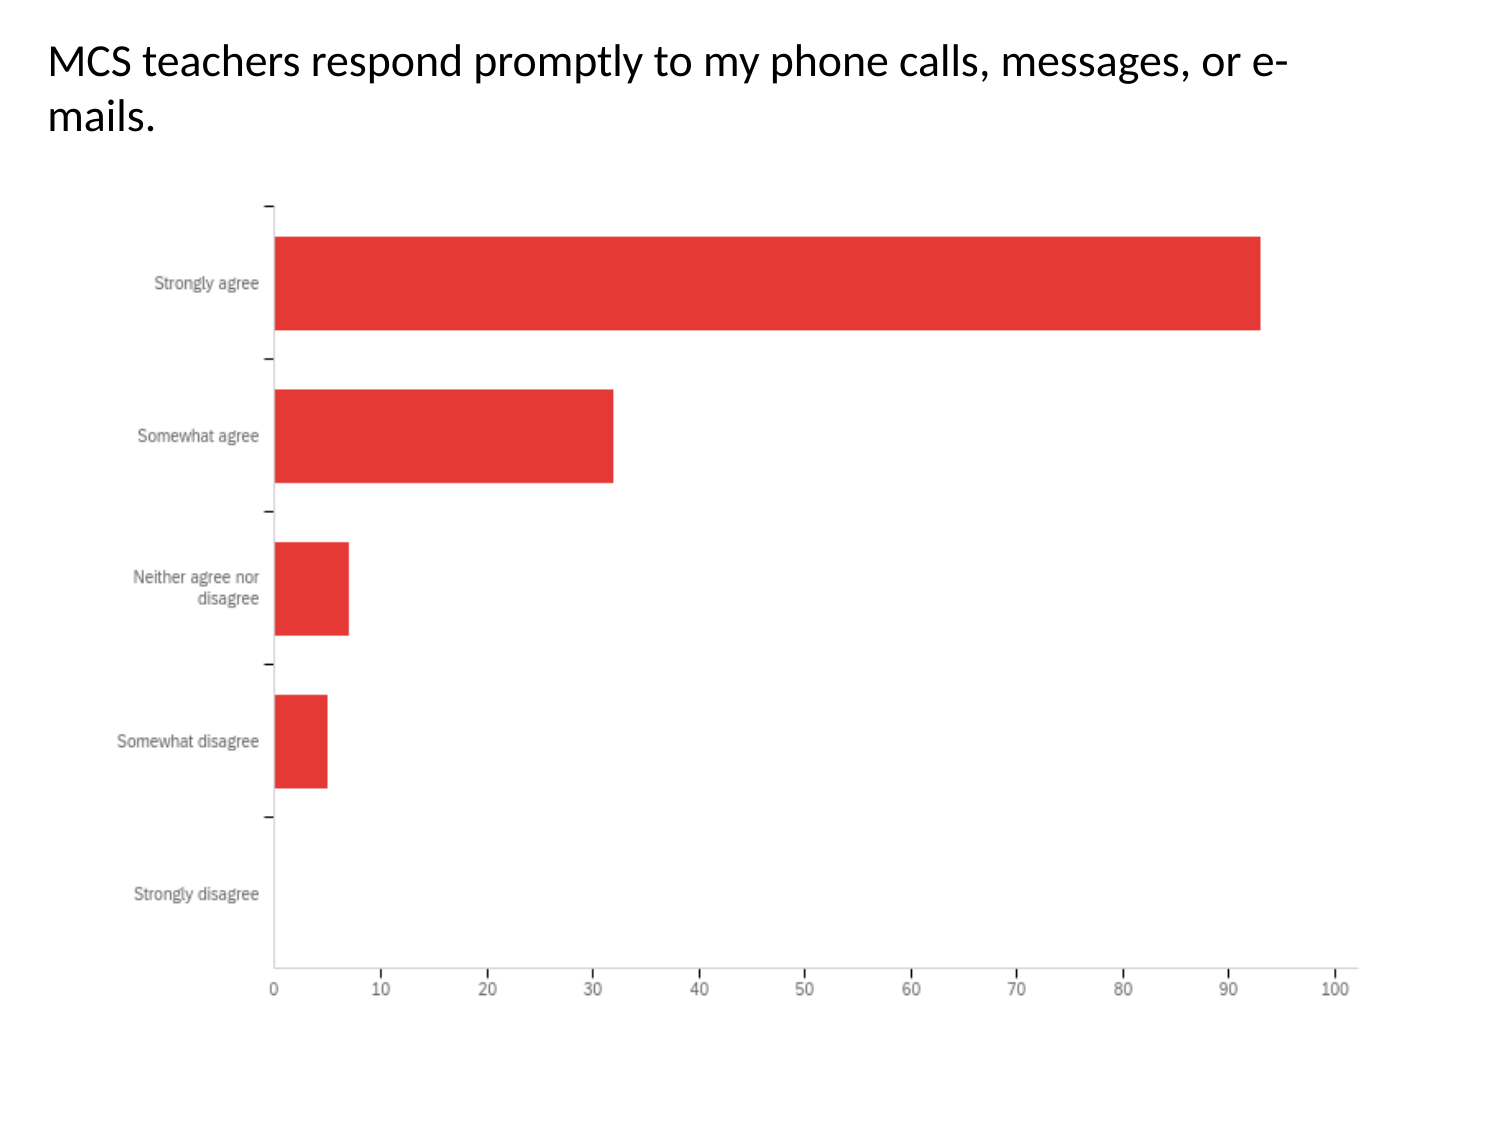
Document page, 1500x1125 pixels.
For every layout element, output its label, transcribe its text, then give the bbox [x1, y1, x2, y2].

picture [93, 196, 1407, 1018]
text_box MCS teachers respond promptly to my phone calls, messages, or e-mails. [32, 22, 1383, 84]
